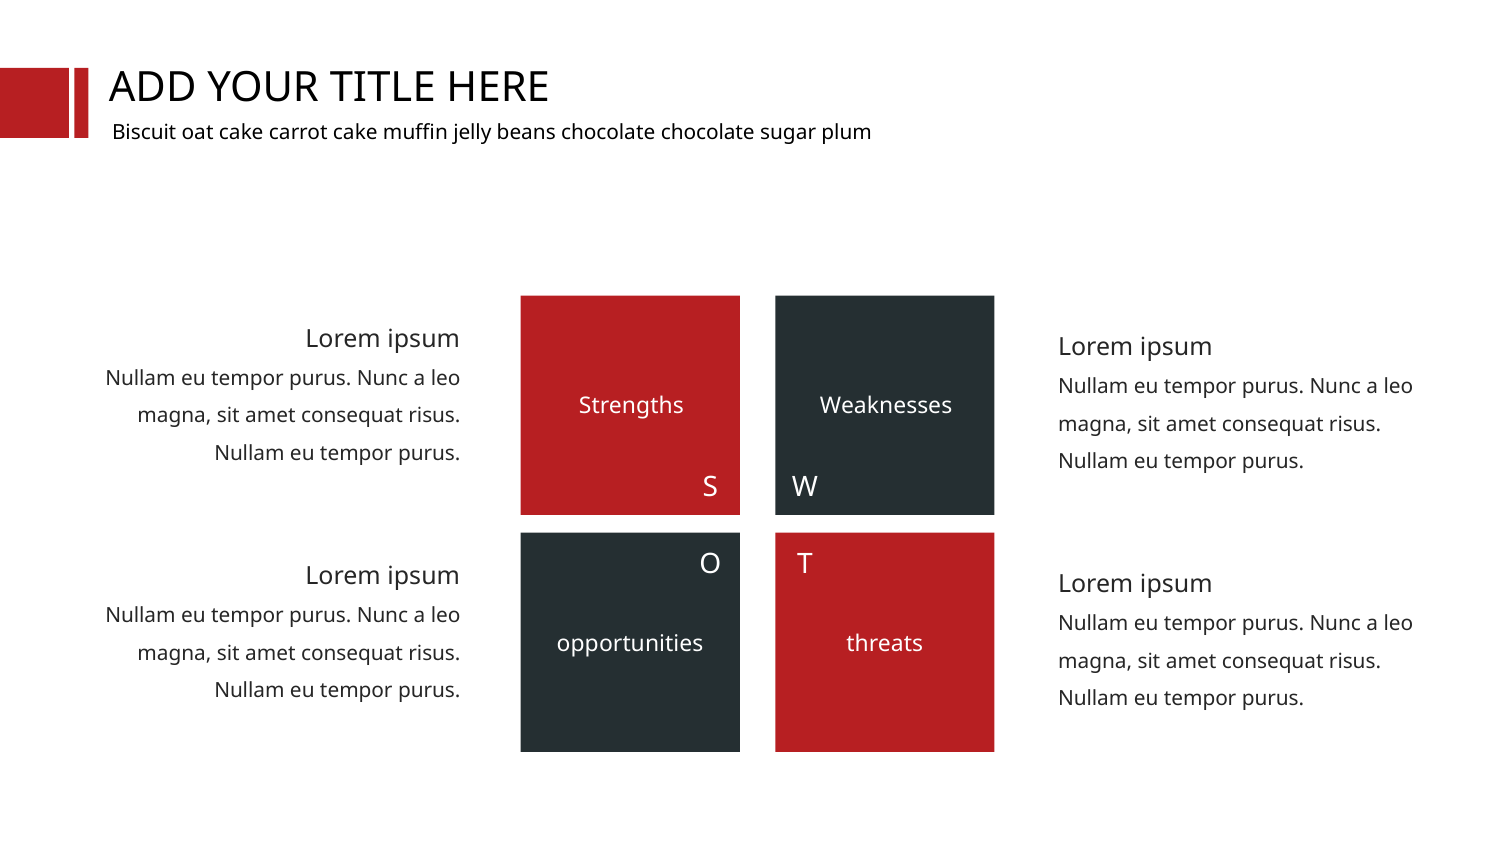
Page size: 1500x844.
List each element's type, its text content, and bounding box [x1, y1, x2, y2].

text_box O [680, 532, 741, 593]
text_box Lorem ipsum Nullam eu tempor purus. Nunc a leo magna, sit amet consequat risus. Nullam eu tempor purus. [63, 555, 468, 706]
text_box Lorem ipsum Nullam eu tempor purus. Nunc a leo magna, sit amet consequat risus. Nullam eu tempor purus. [63, 318, 468, 469]
text_box T [774, 532, 835, 593]
text_box [520, 295, 741, 516]
text_box S [680, 455, 741, 516]
text_box Weaknesses [805, 383, 968, 426]
text_box [520, 532, 741, 753]
text_box Lorem ipsum Nullam eu tempor purus. Nunc a leo magna, sit amet consequat risus. Nullam eu tempor purus. [1050, 563, 1456, 714]
text_box Strengths [564, 383, 699, 426]
text_box W [774, 455, 835, 516]
text_box threats [831, 620, 939, 664]
text_box [774, 532, 996, 753]
text_box [774, 295, 996, 516]
text_box Lorem ipsum Nullam eu tempor purus. Nunc a leo magna, sit amet consequat risus. Nullam eu tempor purus. [1050, 326, 1456, 477]
text_box opportunities [541, 620, 719, 664]
